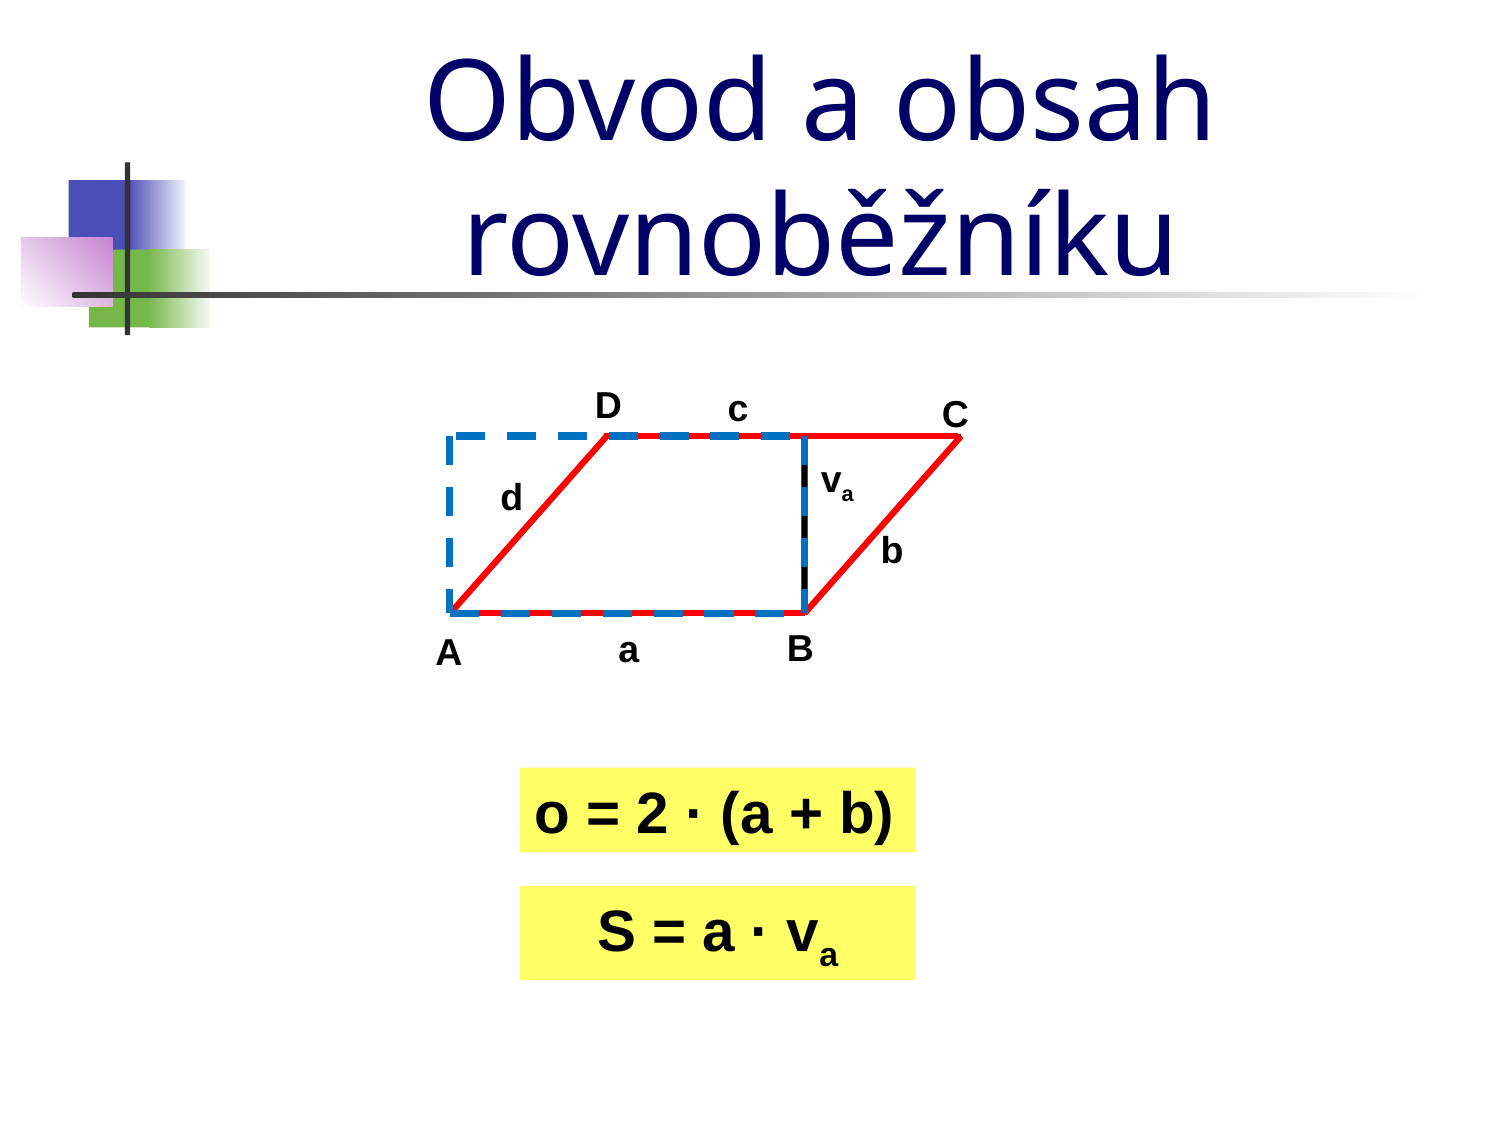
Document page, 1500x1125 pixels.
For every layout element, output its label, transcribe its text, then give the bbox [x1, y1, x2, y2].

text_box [809, 435, 962, 614]
text_box Obvod a obsah rovnoběžníku [171, 42, 1471, 283]
text_box o = 2 · (a + b) [519, 767, 916, 853]
text_box c [712, 377, 784, 433]
text_box A [420, 620, 492, 680]
text_box S = a · va [519, 885, 916, 981]
text_box D [580, 373, 651, 433]
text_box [454, 444, 607, 612]
text_box C [927, 382, 998, 443]
text_box a [603, 623, 675, 678]
text_box B [772, 622, 843, 677]
